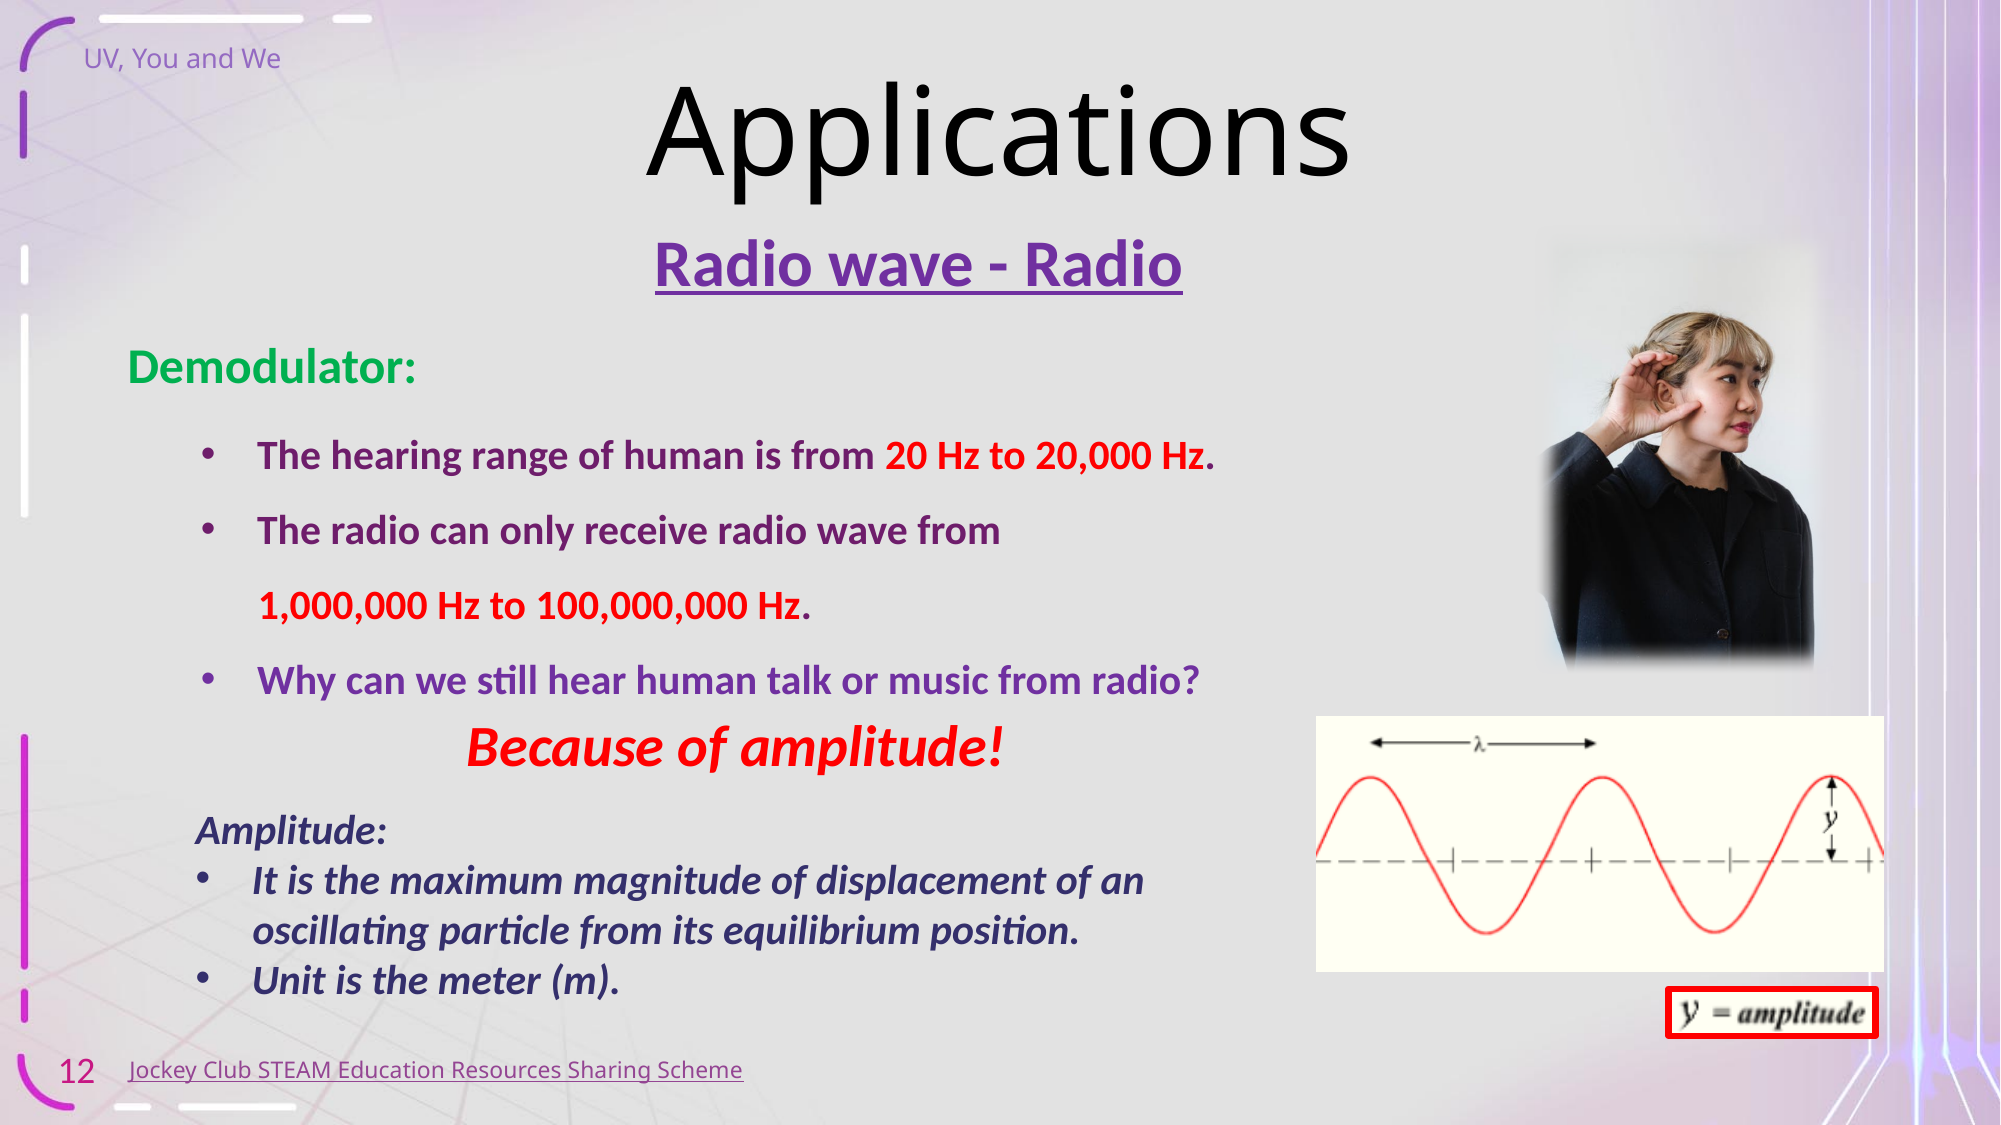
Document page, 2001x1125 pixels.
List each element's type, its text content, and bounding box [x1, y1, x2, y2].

text_box Because of amplitude! [452, 700, 1022, 786]
picture [0, 0, 2001, 1125]
text_box Demodulator: [112, 326, 433, 395]
text_box Radio wave - Radio [640, 212, 1199, 307]
text_box The hearing range of human is from 20 Hz to 20,000 Hz. The radio can only receive radio wave from 1,000,000 Hz to 100,000,000 Hz. Why can we still hear human talk or music from radio? [111, 395, 1317, 811]
title Applications [99, 45, 1900, 233]
text_box Amplitude: It is the maximum magnitude of displacement of an oscillating particle from its equilibrium position. Unit is the meter (m). [180, 795, 1170, 1010]
